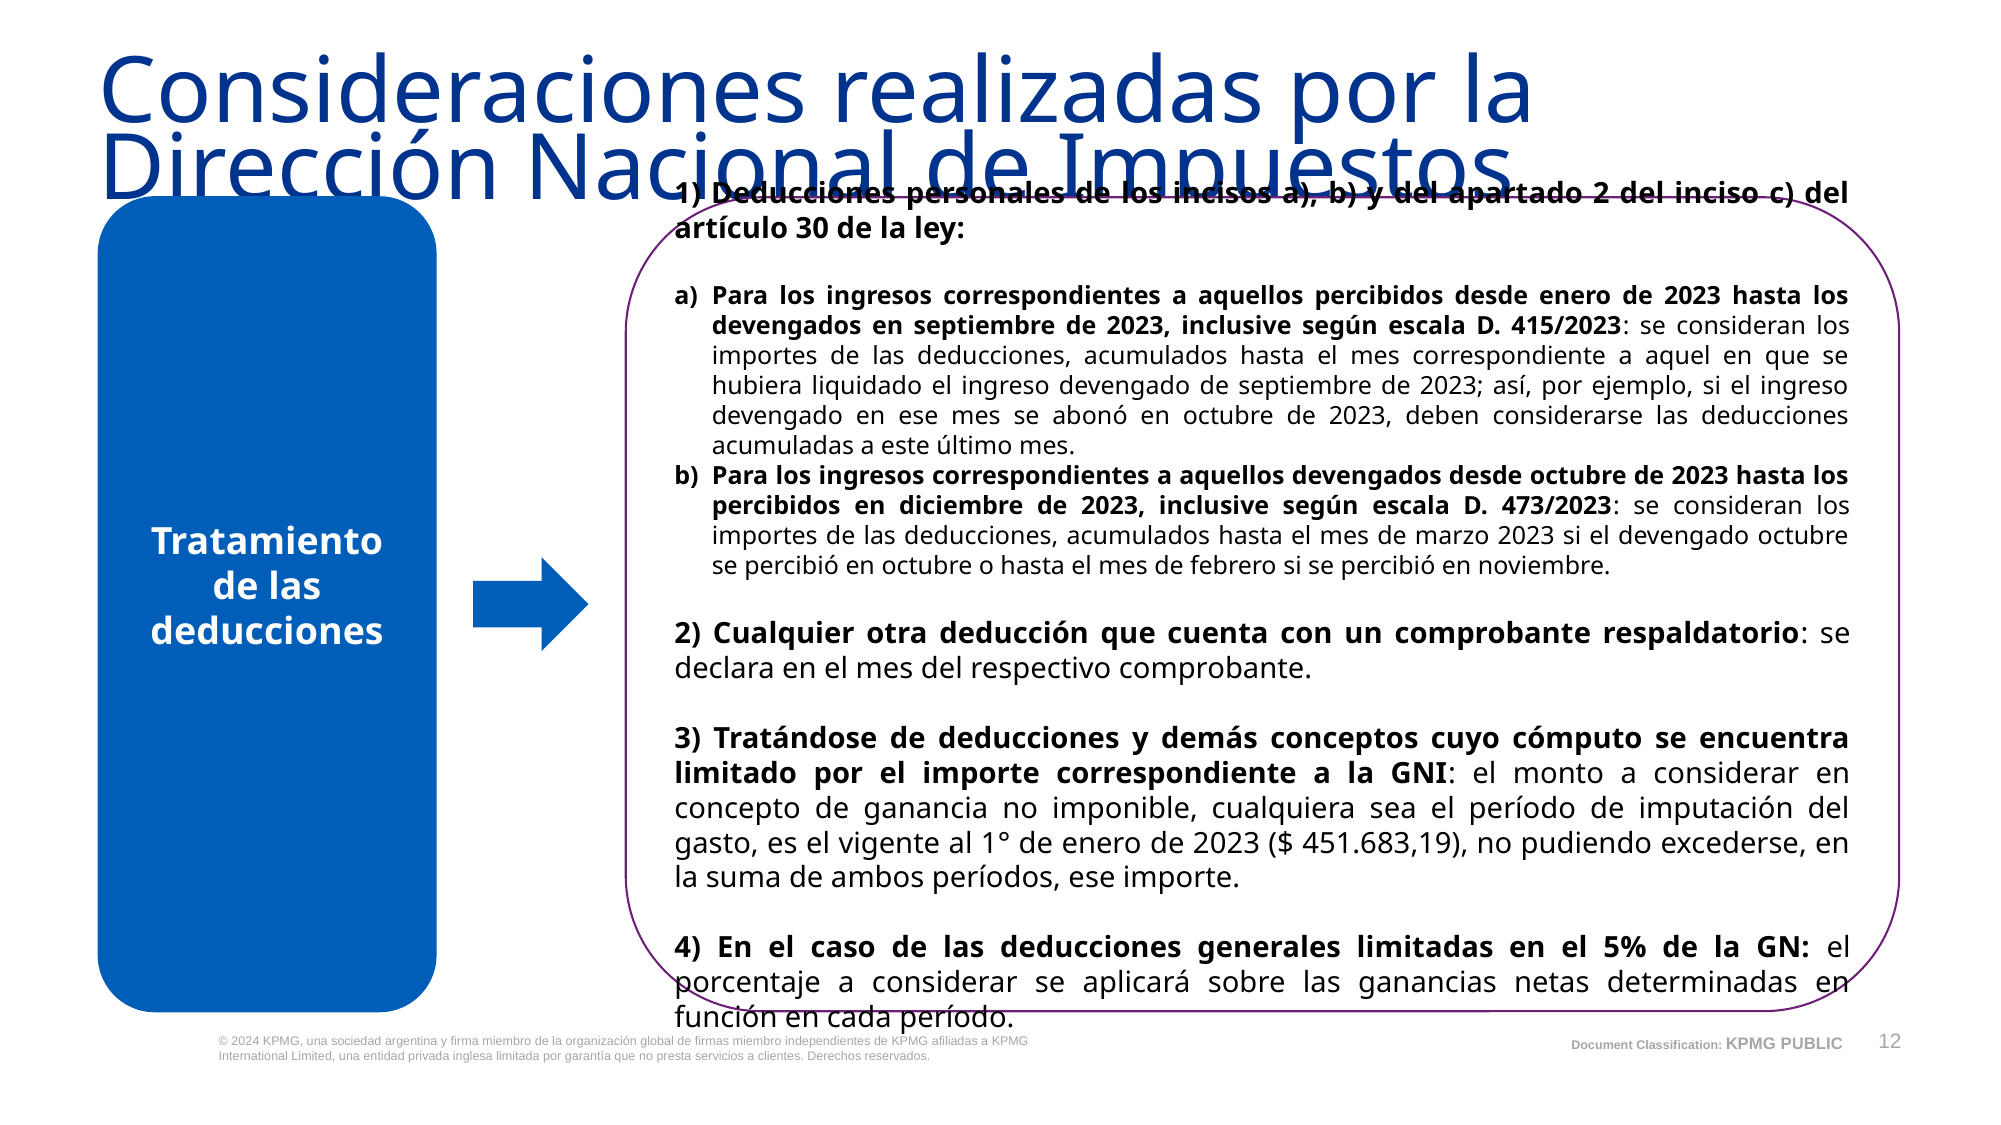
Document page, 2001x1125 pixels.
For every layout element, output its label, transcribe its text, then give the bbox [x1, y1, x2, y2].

text_box [473, 557, 589, 652]
text_box 1) Deducciones personales de los incisos a), b) y del apartado 2 del inciso c) del artículo 30 de la ley: Para los ingresos correspondientes a aquellos percibidos desde enero de 2023 hasta los devengados en septiembre de 2023, inclusive según escala D. 415/2023: se consideran los importes de las deducciones, acumulados hasta el mes correspondiente a aquel en que se hubiera liquidado el ingreso devengado de septiembre de 2023; así, por ejemplo, si el ingreso devengado en ese mes se abonó en octubre de 2023, deben considerarse las deducciones acumuladas a este último mes. Para los ingresos correspondientes a aquellos devengados desde octubre de 2023 hasta los percibidos en diciembre de 2023, inclusive según escala D. 473/2023: se consideran los importes de las deducciones, acumulados hasta el mes de marzo 2023 si el devengado octubre se percibió en octubre o hasta el mes de febrero si se percibió en noviembre. 2) Cualquier otra deducción que cuenta con un comprobante respaldatorio: se declara en el mes del respectivo comprobante. 3) Tratándose de deducciones y demás conceptos cuyo cómputo se encuentra limitado por el importe correspondiente a la GNI: el monto a considerar en concepto de ganancia no imponible, cualquiera sea el período de imputación del gasto, es el vigente al 1° de enero de 2023 ($ 451.683,19), no pudiendo excederse, en la suma de ambos períodos, ese importe. 4) En el caso de las deducciones generales limitadas en el 5% de la GN: el porcentaje a considerar se aplicará sobre las ganancias netas determinadas en función en cada período. [624, 196, 1901, 1013]
text_box Tratamiento de las deducciones [97, 196, 437, 1013]
text_box Consideraciones realizadas por la Dirección Nacional de Impuestos [98, 61, 1900, 180]
